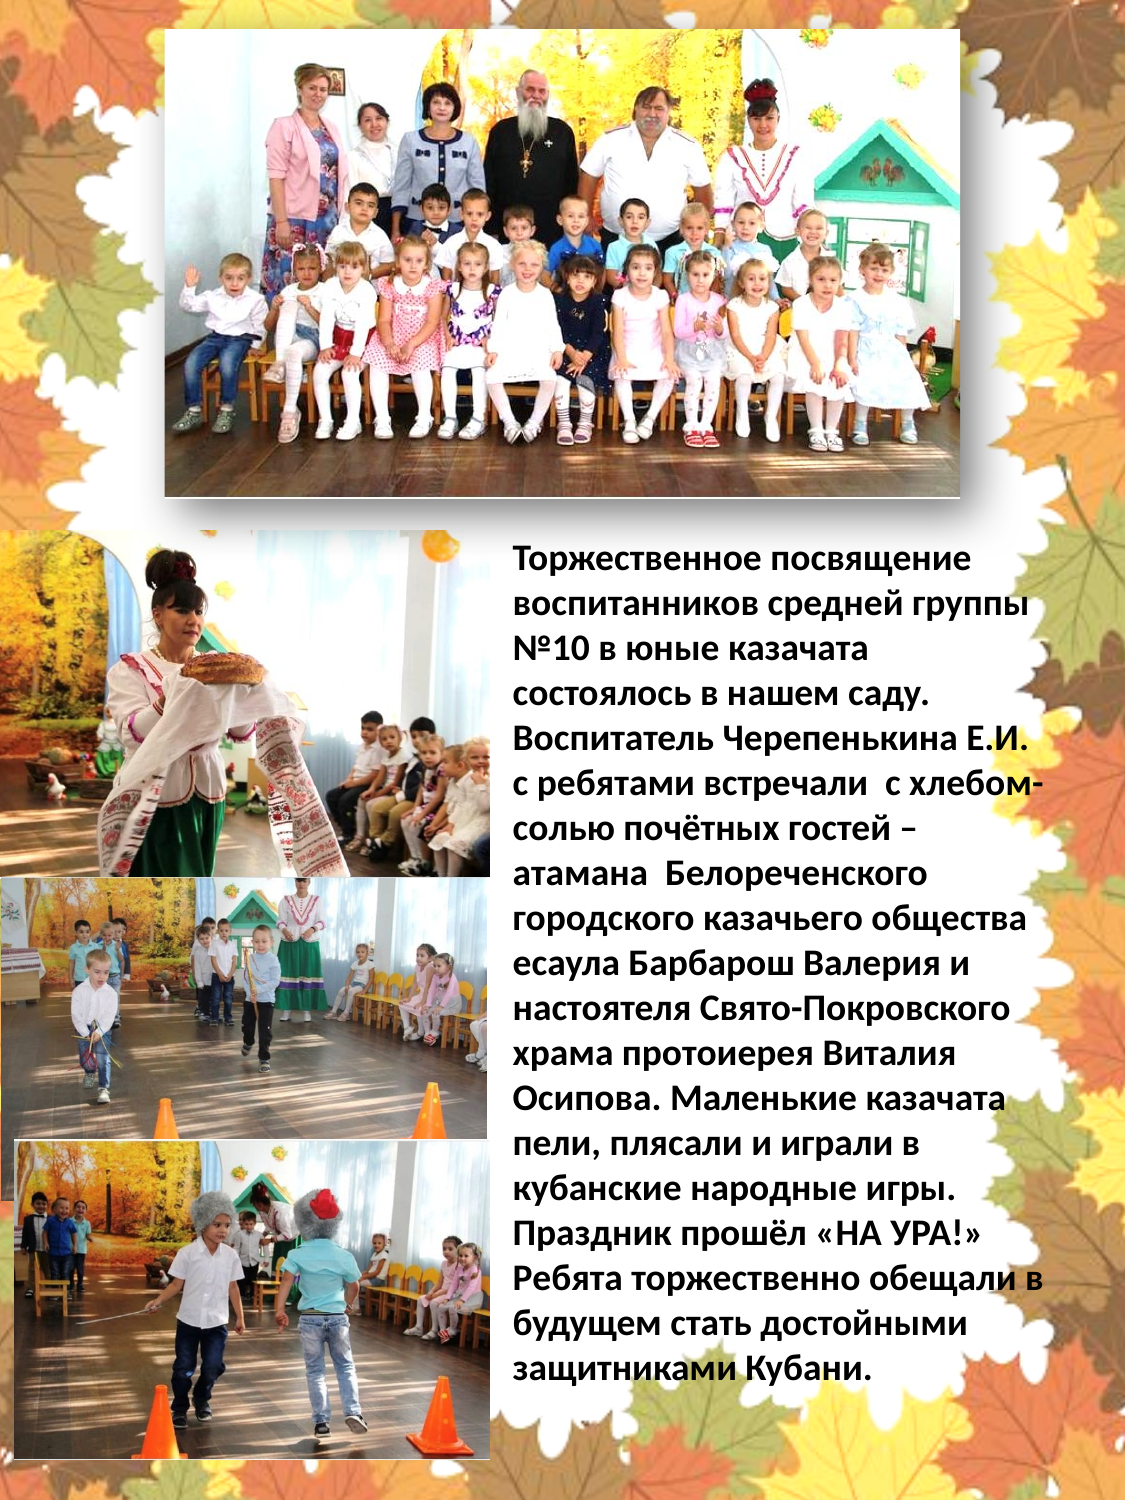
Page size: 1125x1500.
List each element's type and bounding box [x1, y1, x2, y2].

text_box [0, 0, 1125, 1500]
